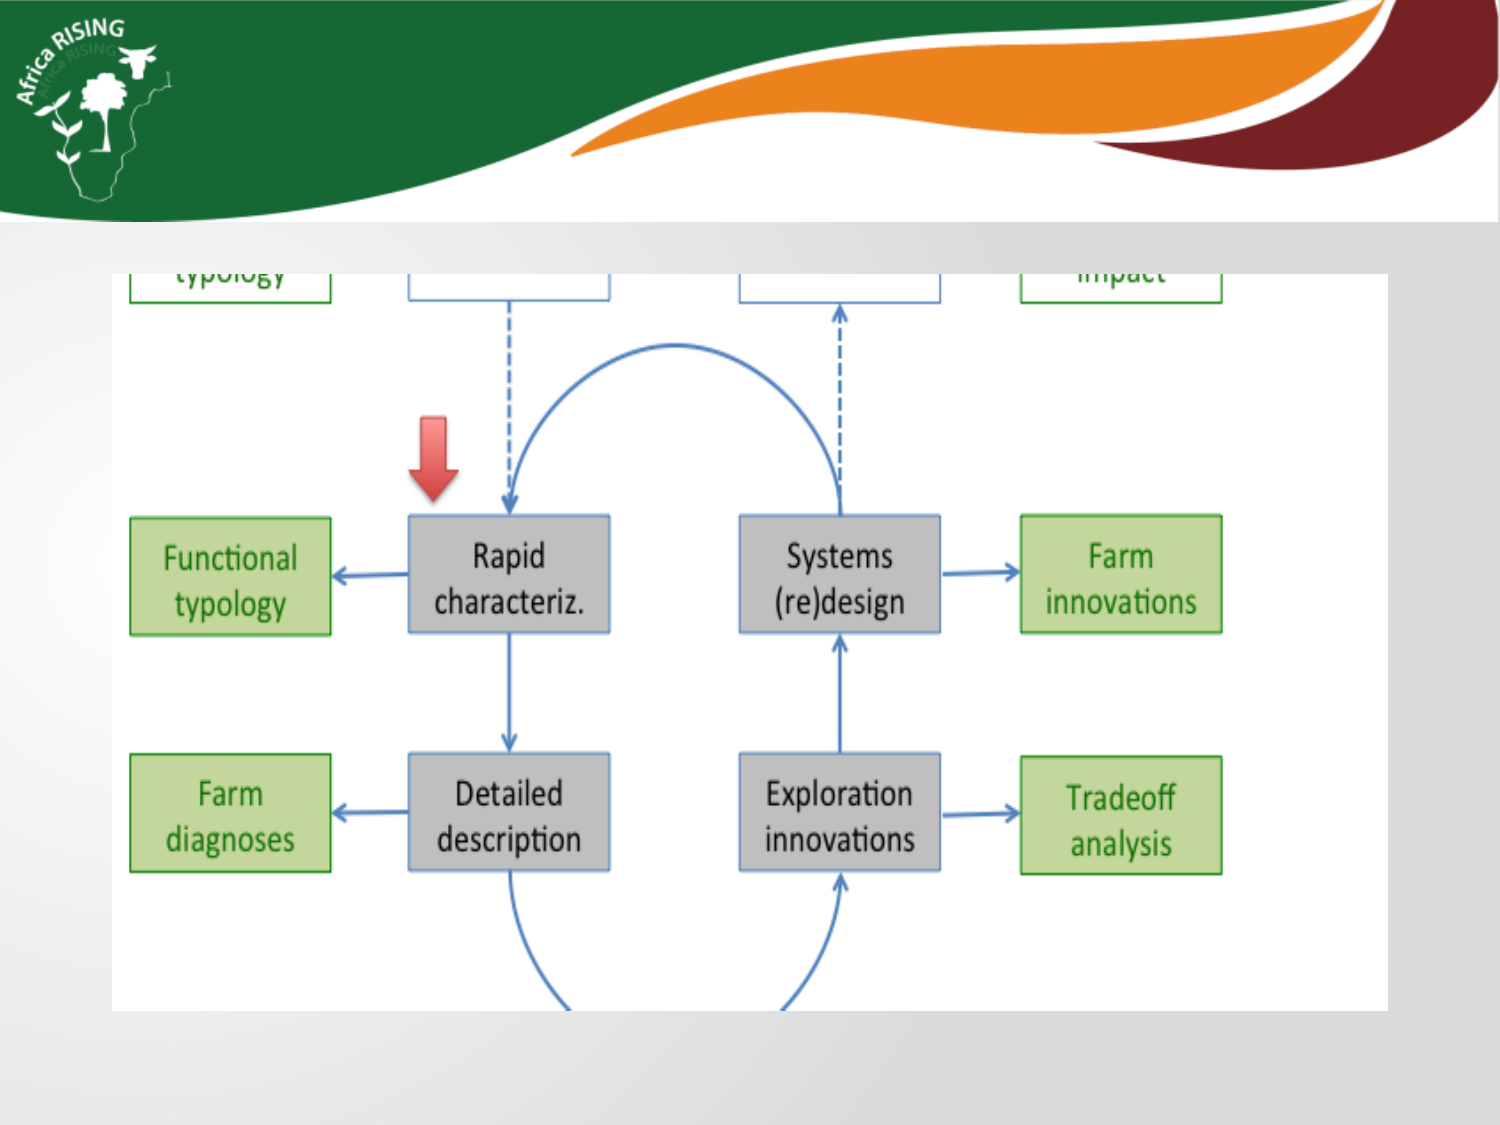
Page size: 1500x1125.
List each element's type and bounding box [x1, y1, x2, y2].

picture [0, 75, 1499, 222]
picture [111, 274, 1388, 1011]
text_box [0, 0, 1500, 75]
